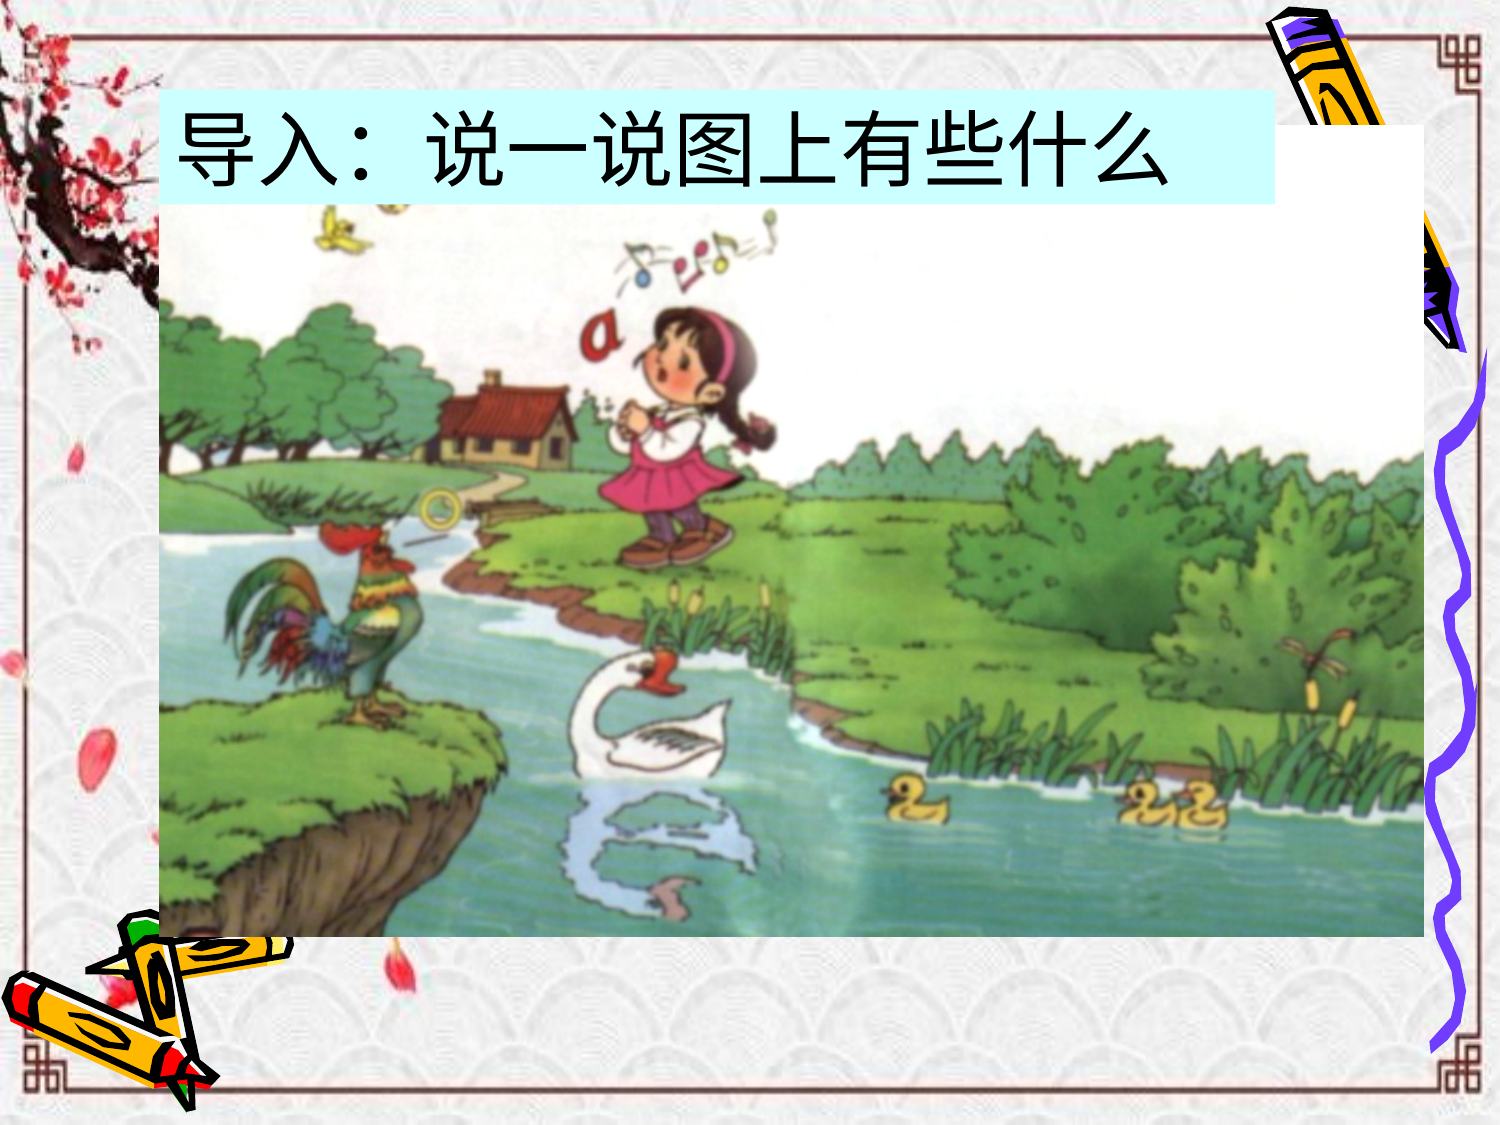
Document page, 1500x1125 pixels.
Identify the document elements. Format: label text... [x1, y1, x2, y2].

text_box 导入：说一说图上有些什么 [159, 89, 1275, 124]
picture [0, 0, 1500, 1125]
